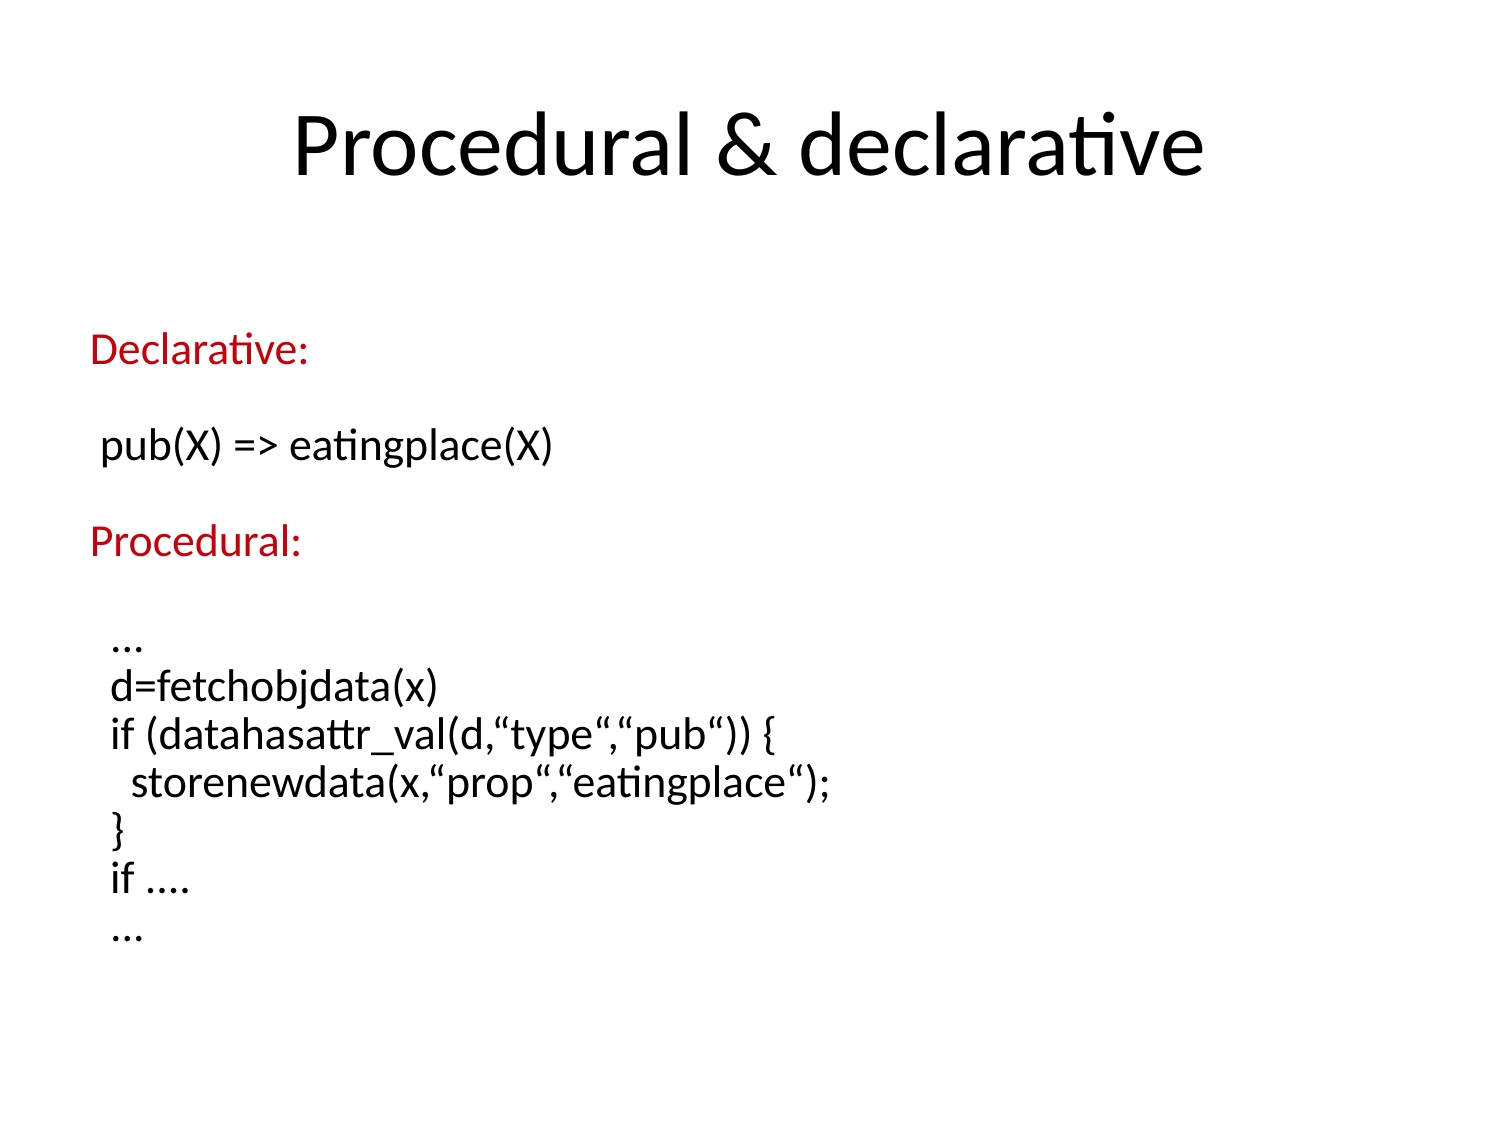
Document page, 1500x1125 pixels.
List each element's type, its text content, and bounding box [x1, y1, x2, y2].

title Procedural & declarative [75, 45, 1425, 233]
text_box Declarative: pub(X) => eatingplace(X) Procedural: ... d=fetchobjdata(x) if (datahasattr_val(d,“type“,“pub“)) { storenewdata(x,“prop“,“eatingplace“); } if .... ... [74, 262, 1425, 1005]
